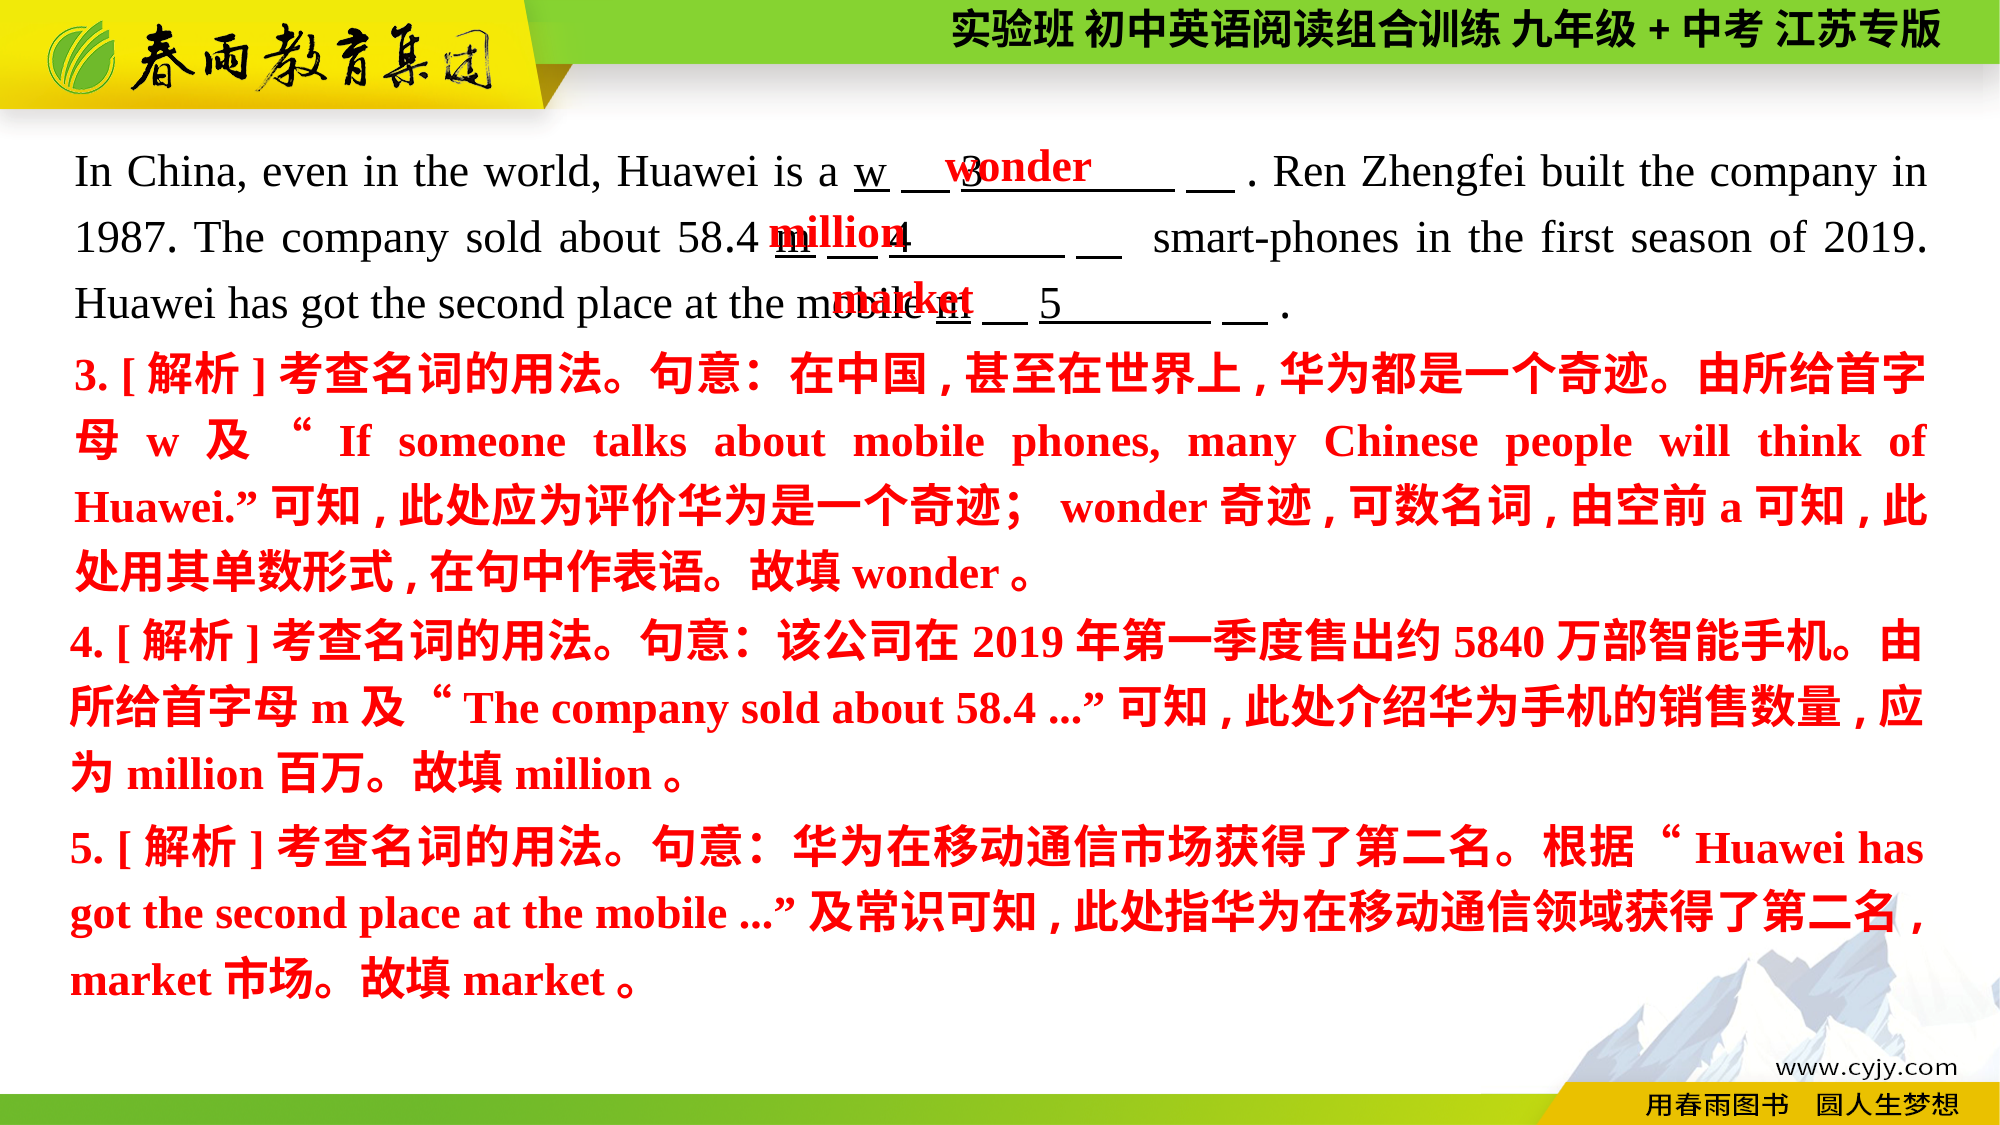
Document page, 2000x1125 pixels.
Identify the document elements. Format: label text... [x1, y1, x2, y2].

list In China, even in the world, Huawei is a w 3 . Ren Zhengfei built the company in 1987. The company sold about 58.4 m 4 smart-phones in the first season of 2019. Huawei has got the second place at the mobile m 5 . [59, 122, 1944, 326]
text_box 3. [解析]考查名词的用法。句意：在中国,甚至在世界上,华为都是一个奇迹。由所给首字母w及“If someone talks about mobile phones, many Chinese people will think of Huawei.”可知,此处应为评价华为是一个奇迹；wonder奇迹,可数名词,由空前a可知,此处用其单数形式,在句中作表语。故填wonder。 [59, 326, 1944, 606]
text_box wonder [930, 128, 1164, 199]
text_box 4. [解析]考查名词的用法。句意：该公司在2019年第一季度售出约5840万部智能手机。由所给首字母m及“The company sold about 58.4 ...”可知,此处介绍华为手机的销售数量,应为million百万。故填million。 [54, 593, 1939, 798]
text_box million [753, 194, 978, 264]
picture [0, 0, 2000, 1125]
text_box 5. [解析]考查名词的用法。句意：华为在移动通信市场获得了第二名。根据“Huawei has got the second place at the mobile ...”及常识可知,此处指华为在移动通信领域获得了第二名, market市场。故填market。 [54, 798, 1939, 1012]
text_box market [816, 260, 1046, 330]
